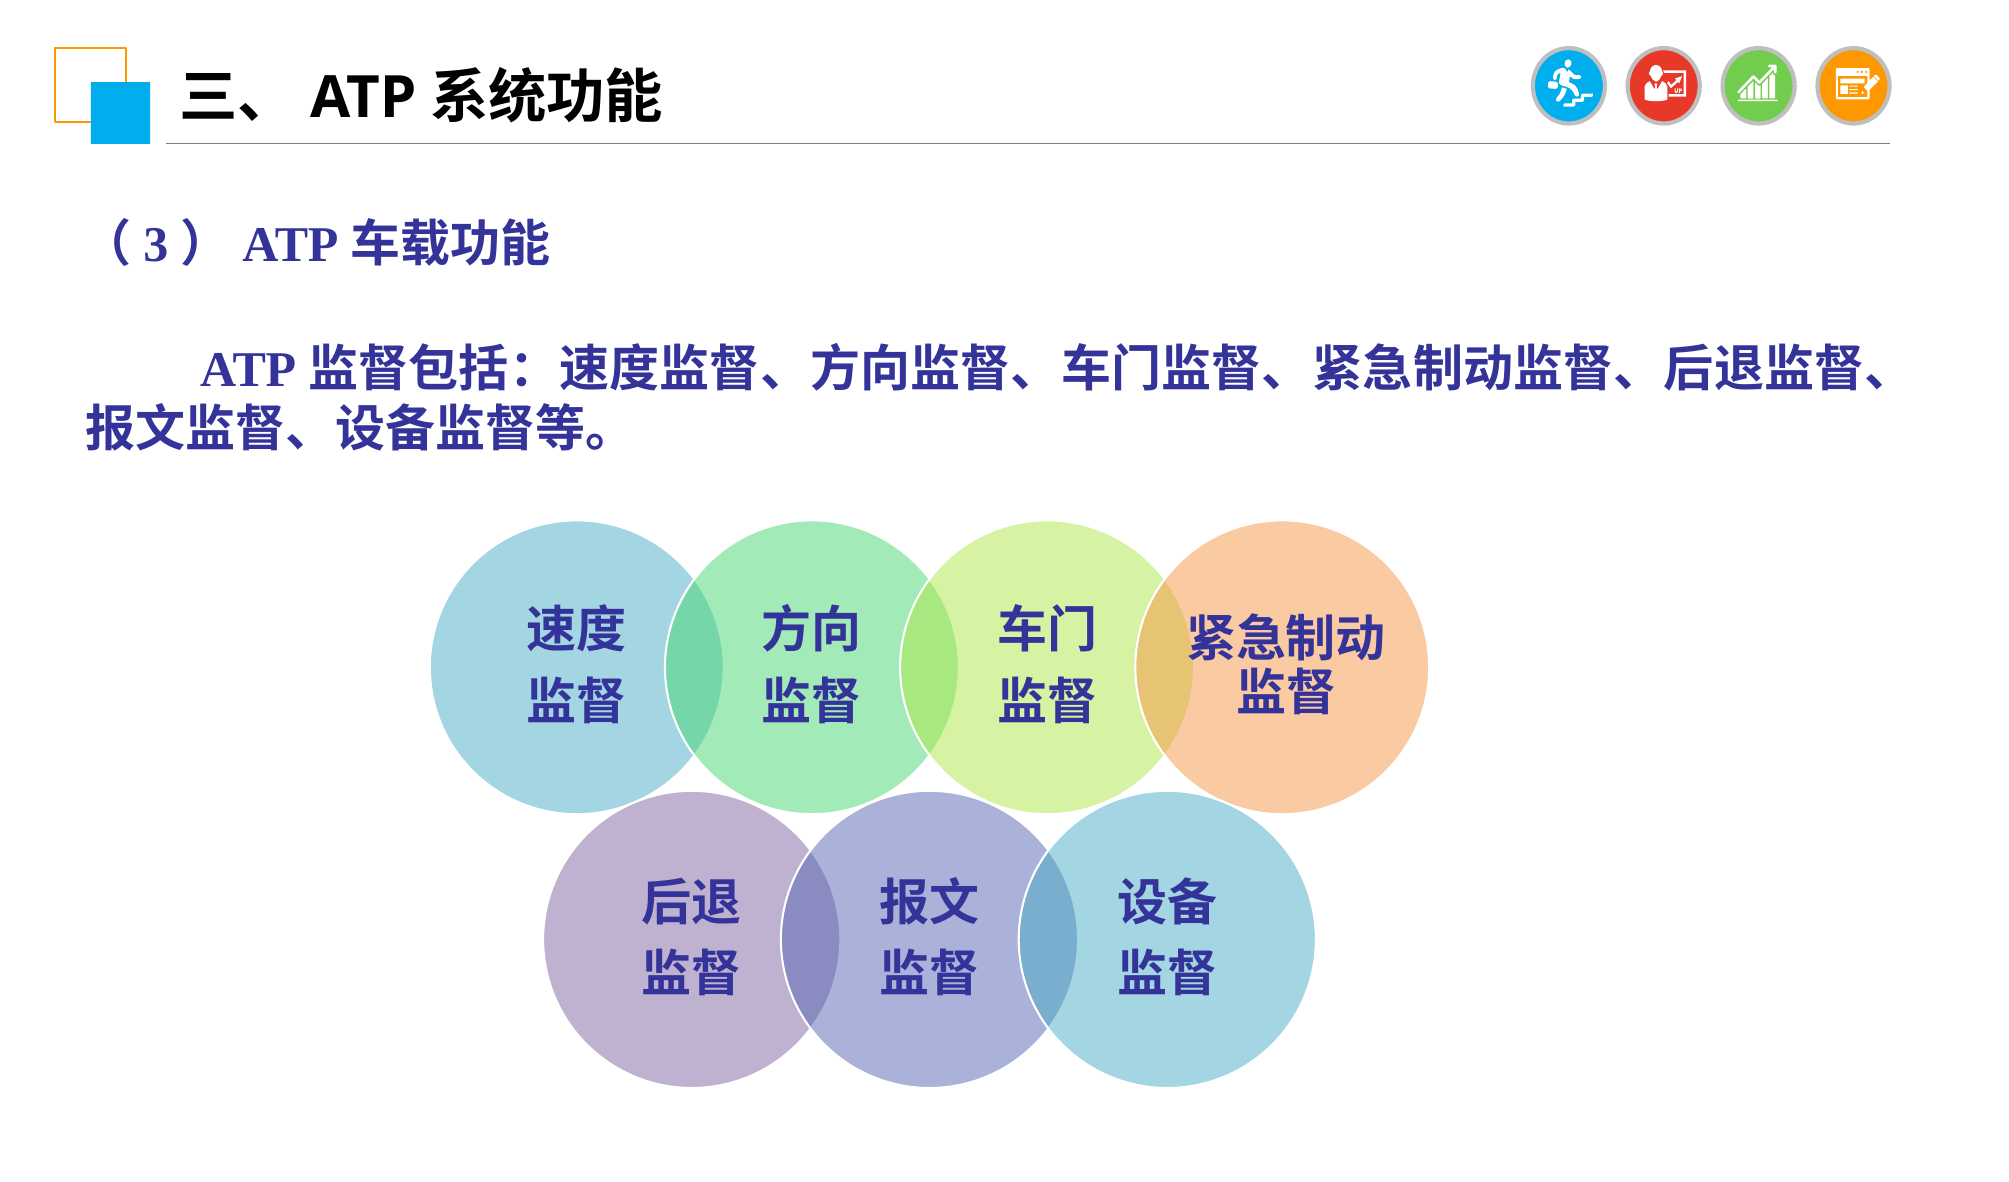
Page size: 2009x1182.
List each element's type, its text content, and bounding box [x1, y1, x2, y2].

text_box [664, 520, 897, 789]
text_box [899, 520, 1132, 789]
text_box ATP监督包括：速度监督、方向监督、车门监督、紧急制动监督、后退监督、报文监督、设备监督等。 [70, 328, 1930, 464]
text_box 三、ATP系统功能 [164, 51, 679, 137]
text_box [780, 790, 1017, 1089]
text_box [1018, 790, 1317, 1089]
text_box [1135, 520, 1430, 815]
text_box （3）ATP车载功能 [66, 203, 1426, 279]
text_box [542, 790, 779, 1089]
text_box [429, 520, 662, 815]
